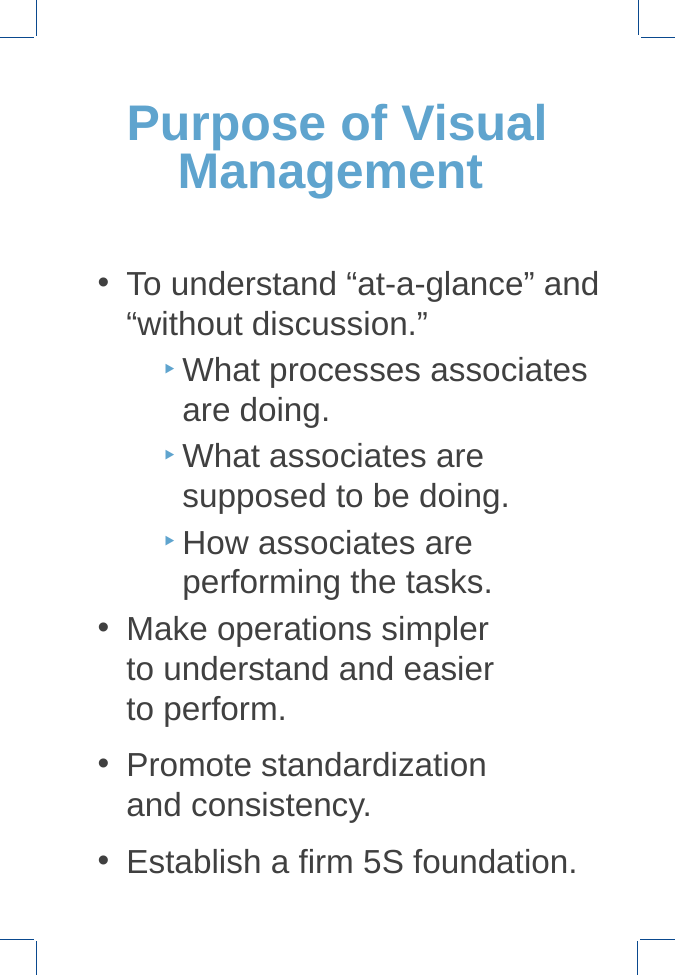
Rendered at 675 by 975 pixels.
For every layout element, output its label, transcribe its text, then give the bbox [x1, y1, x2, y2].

list To understand “at-a-glance” and “without discussion.” What processes associates are doing. What associates are supposed to be doing. How associates are performing the tasks. Make operations simpler to understand and easier to perform. Promote standardization and consistency. Establish a firm 5S foundation. [97, 262, 600, 909]
title Purpose of Visual Management [75, 100, 600, 198]
